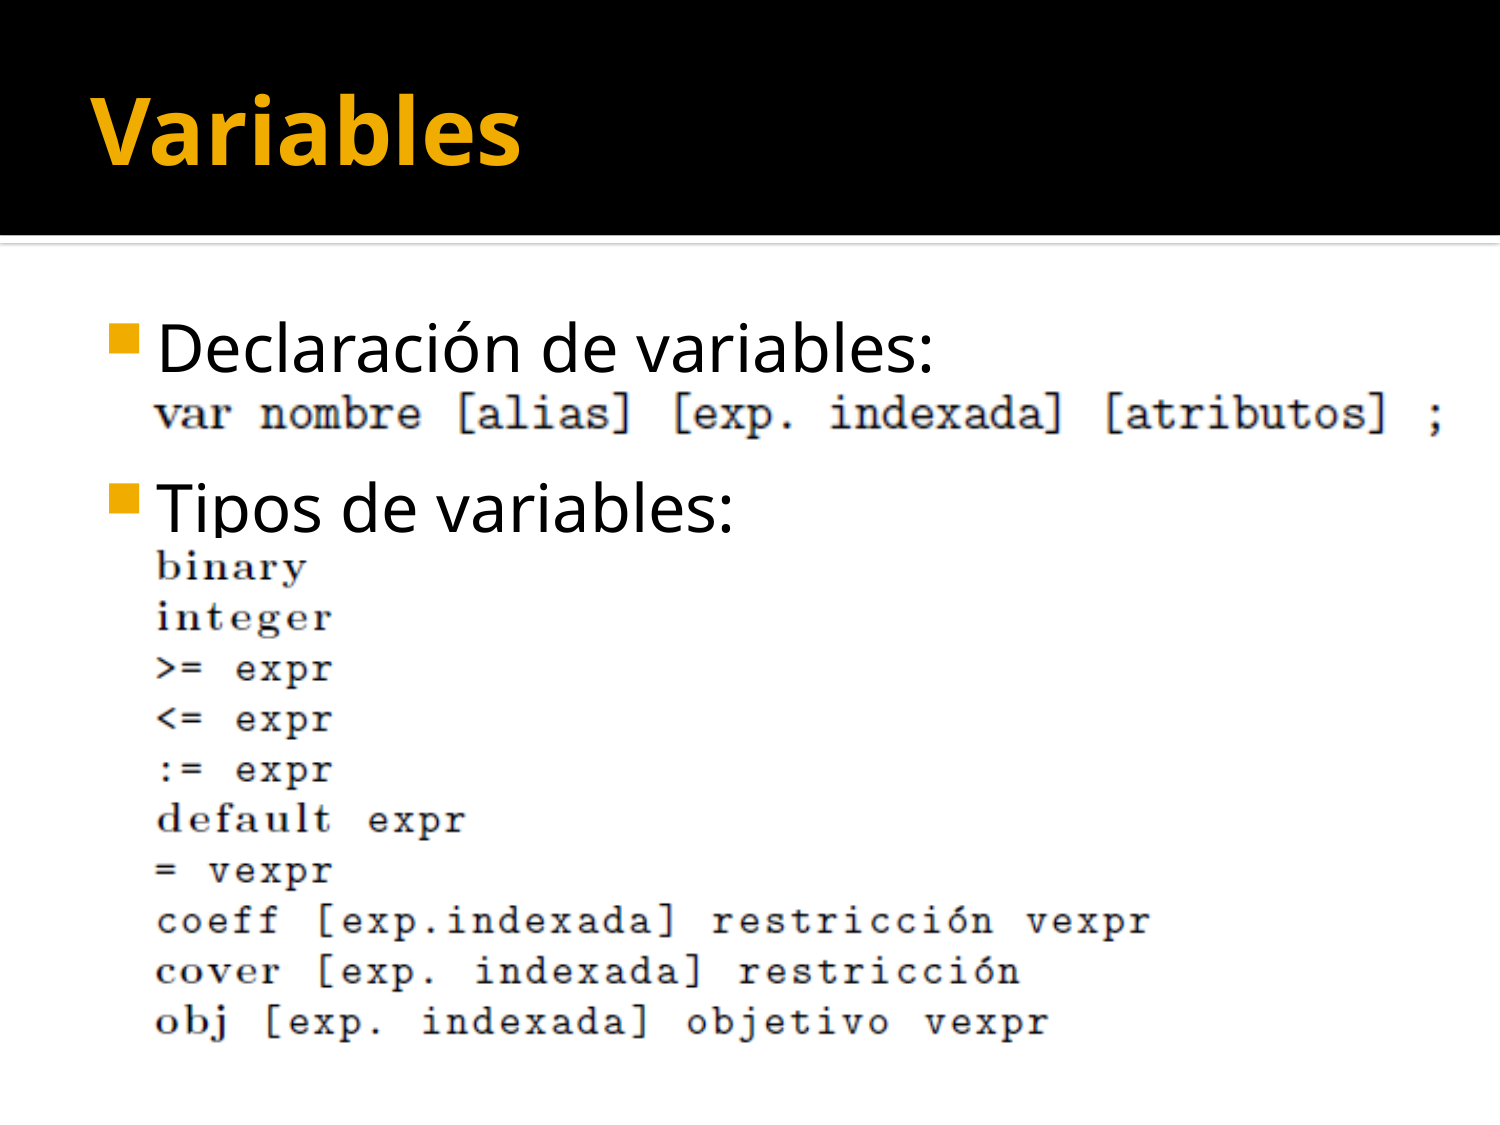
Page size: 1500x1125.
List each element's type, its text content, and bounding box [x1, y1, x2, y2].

title Variables [75, 25, 1425, 231]
picture [147, 538, 1158, 1047]
picture [147, 385, 1450, 445]
list Declaración de variables: Tipos de variables: [75, 291, 1425, 1050]
